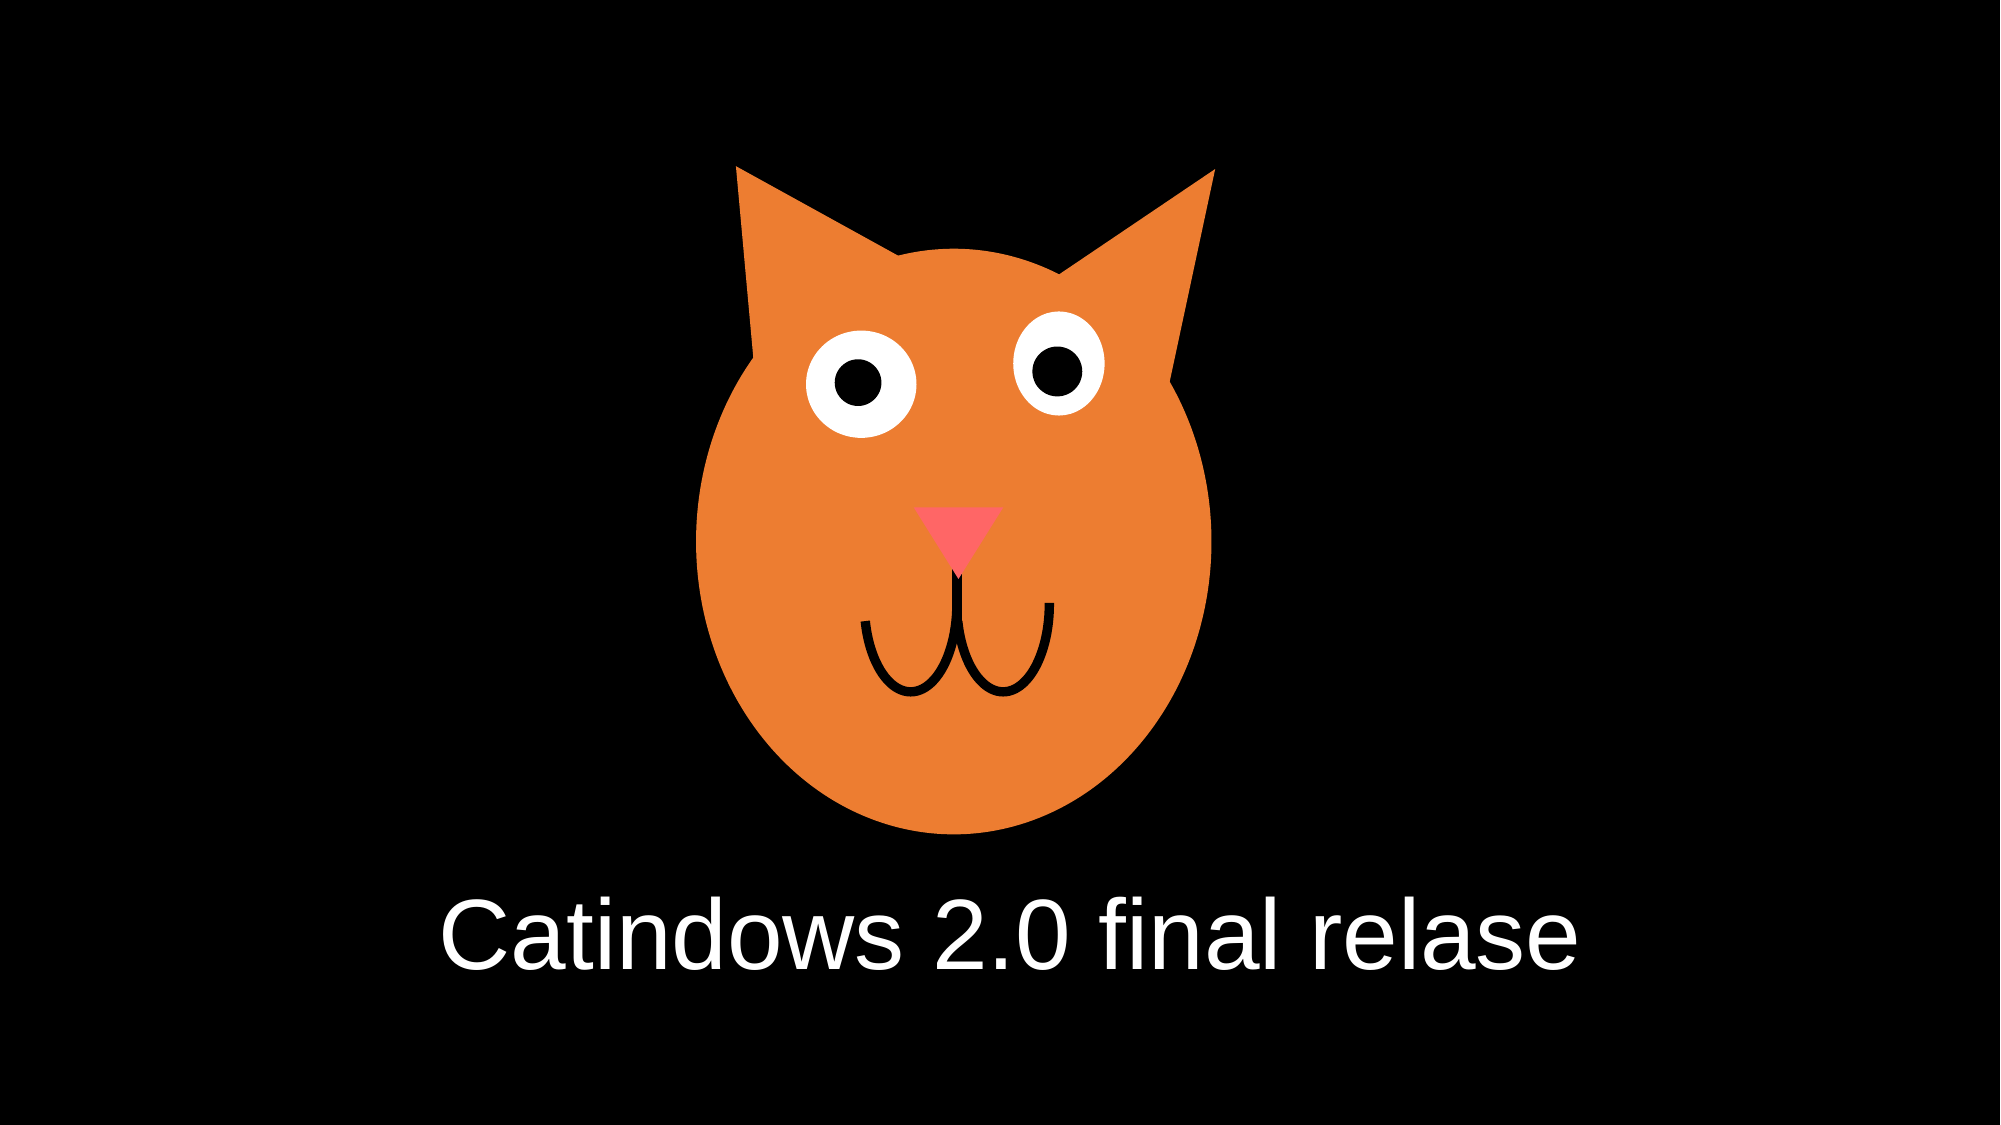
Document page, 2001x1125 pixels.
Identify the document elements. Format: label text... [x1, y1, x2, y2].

text_box [735, 166, 951, 411]
text_box Catindows 2.0 final relase [423, 862, 1622, 997]
text_box [834, 359, 882, 406]
text_box [957, 602, 1050, 693]
text_box [806, 330, 917, 438]
text_box [913, 507, 1004, 575]
text_box [864, 602, 957, 693]
text_box [696, 248, 1212, 835]
text_box [1020, 169, 1216, 399]
text_box [1032, 346, 1083, 397]
text_box [1013, 311, 1105, 416]
